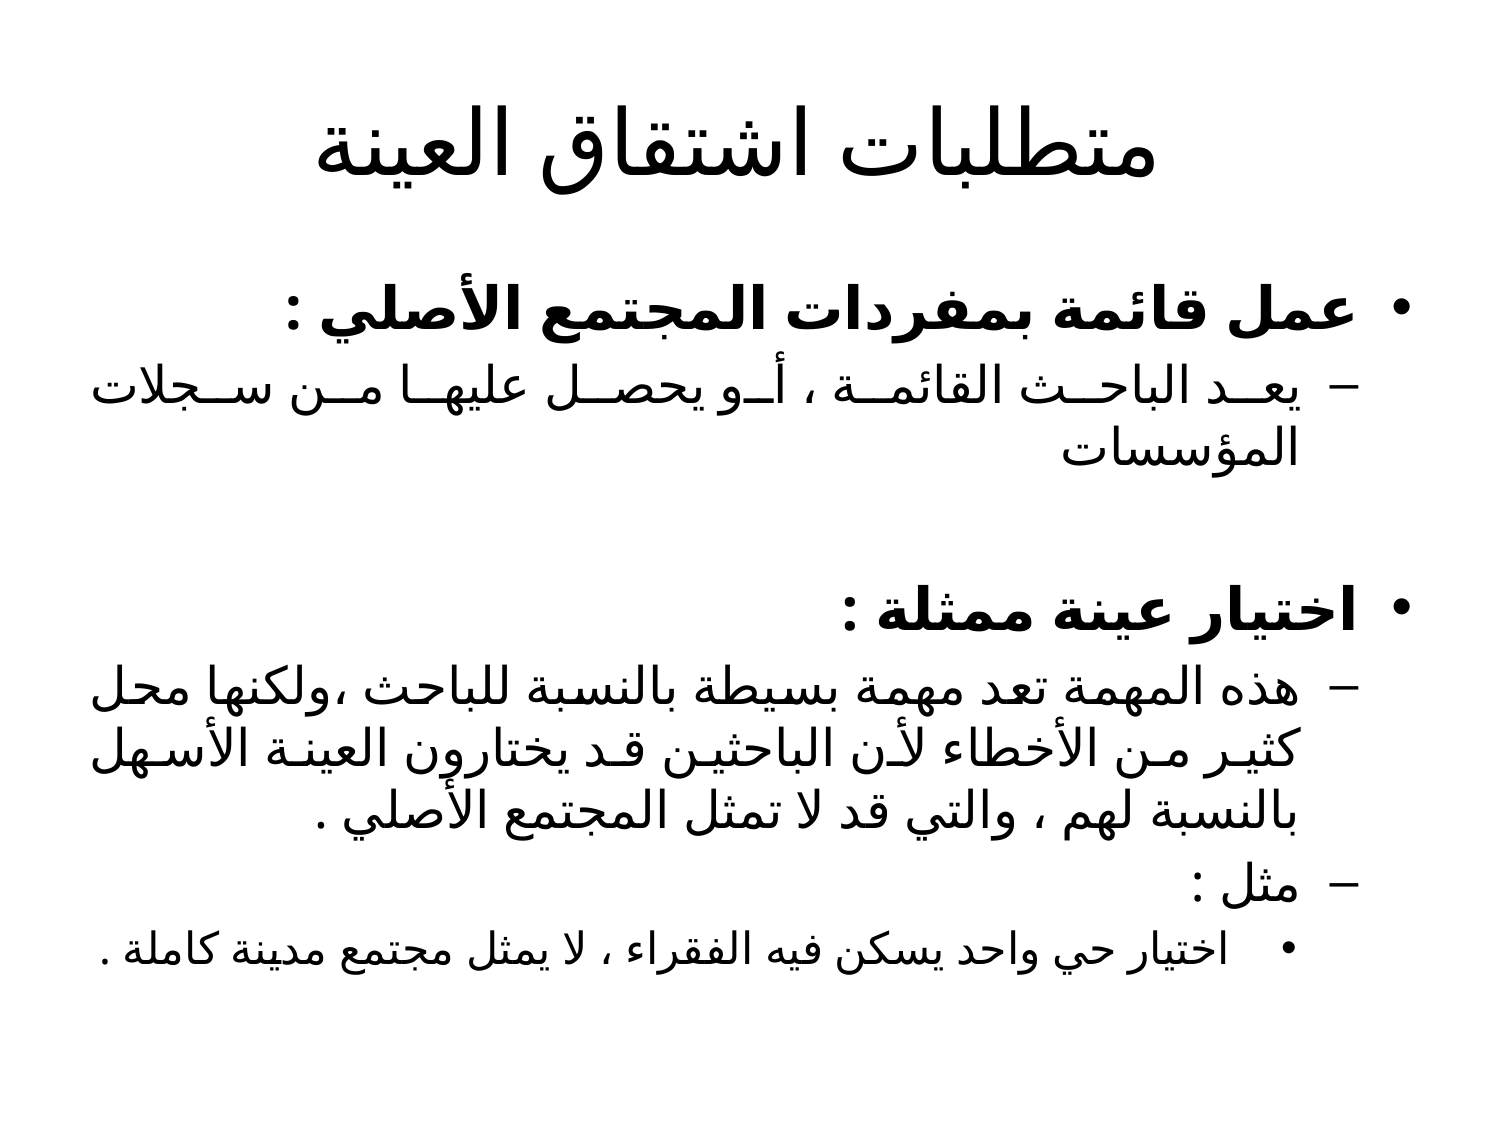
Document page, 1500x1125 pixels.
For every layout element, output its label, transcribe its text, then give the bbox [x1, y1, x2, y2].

list عمل قائمة بمفردات المجتمع الأصلي : يعد الباحث القائمة ، أو يحصل عليها من سجلات المؤسسات اختيار عينة ممثلة : هذه المهمة تعد مهمة بسيطة بالنسبة للباحث ،ولكنها محل كثير من الأخطاء لأن الباحثين قد يختارون العينة الأسهل بالنسبة لهم ، والتي قد لا تمثل المجتمع الأصلي . مثل : اختيار حي واحد يسكن فيه الفقراء ، لا يمثل مجتمع مدينة كاملة . [75, 262, 1425, 1005]
title متطلبات اشتقاق العينة [75, 45, 1425, 233]
